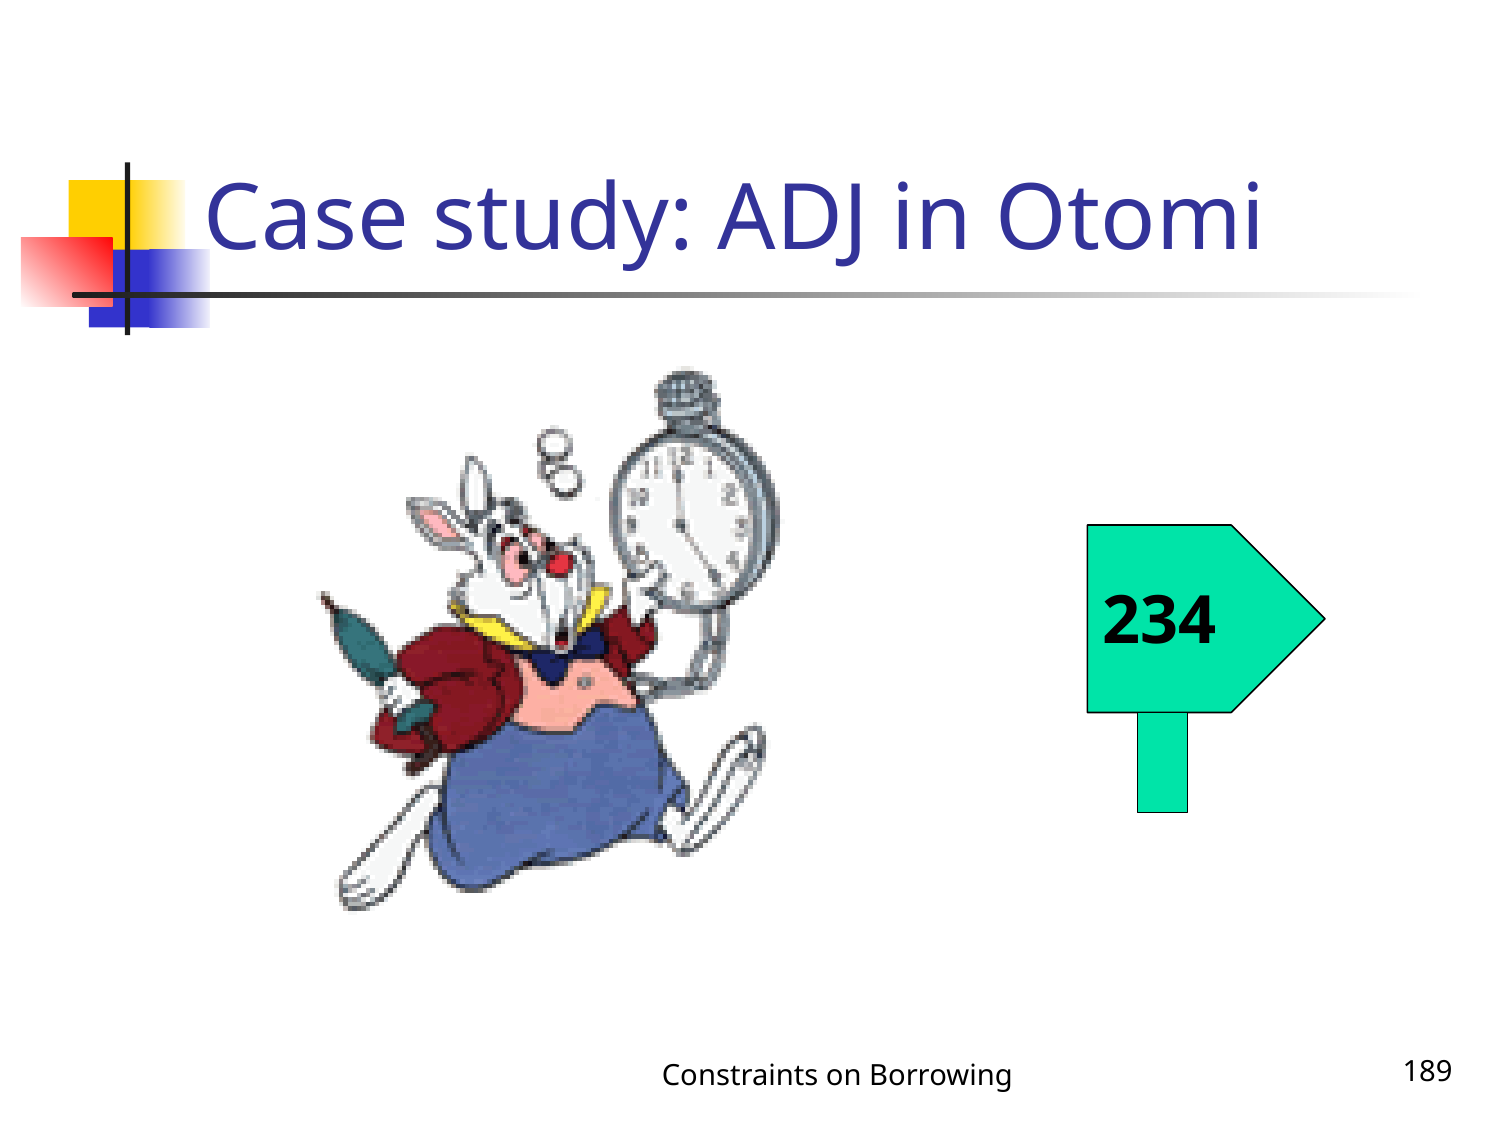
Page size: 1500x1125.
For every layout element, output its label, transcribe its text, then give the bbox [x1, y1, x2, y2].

picture [312, 362, 785, 925]
title Case study: ADJ in Otomi [188, 34, 1468, 276]
text_box [1137, 712, 1188, 813]
footer Constraints on Borrowing [599, 1023, 1076, 1100]
text_box 234 [1087, 525, 1325, 713]
slide_number 189 [1154, 1023, 1468, 1100]
